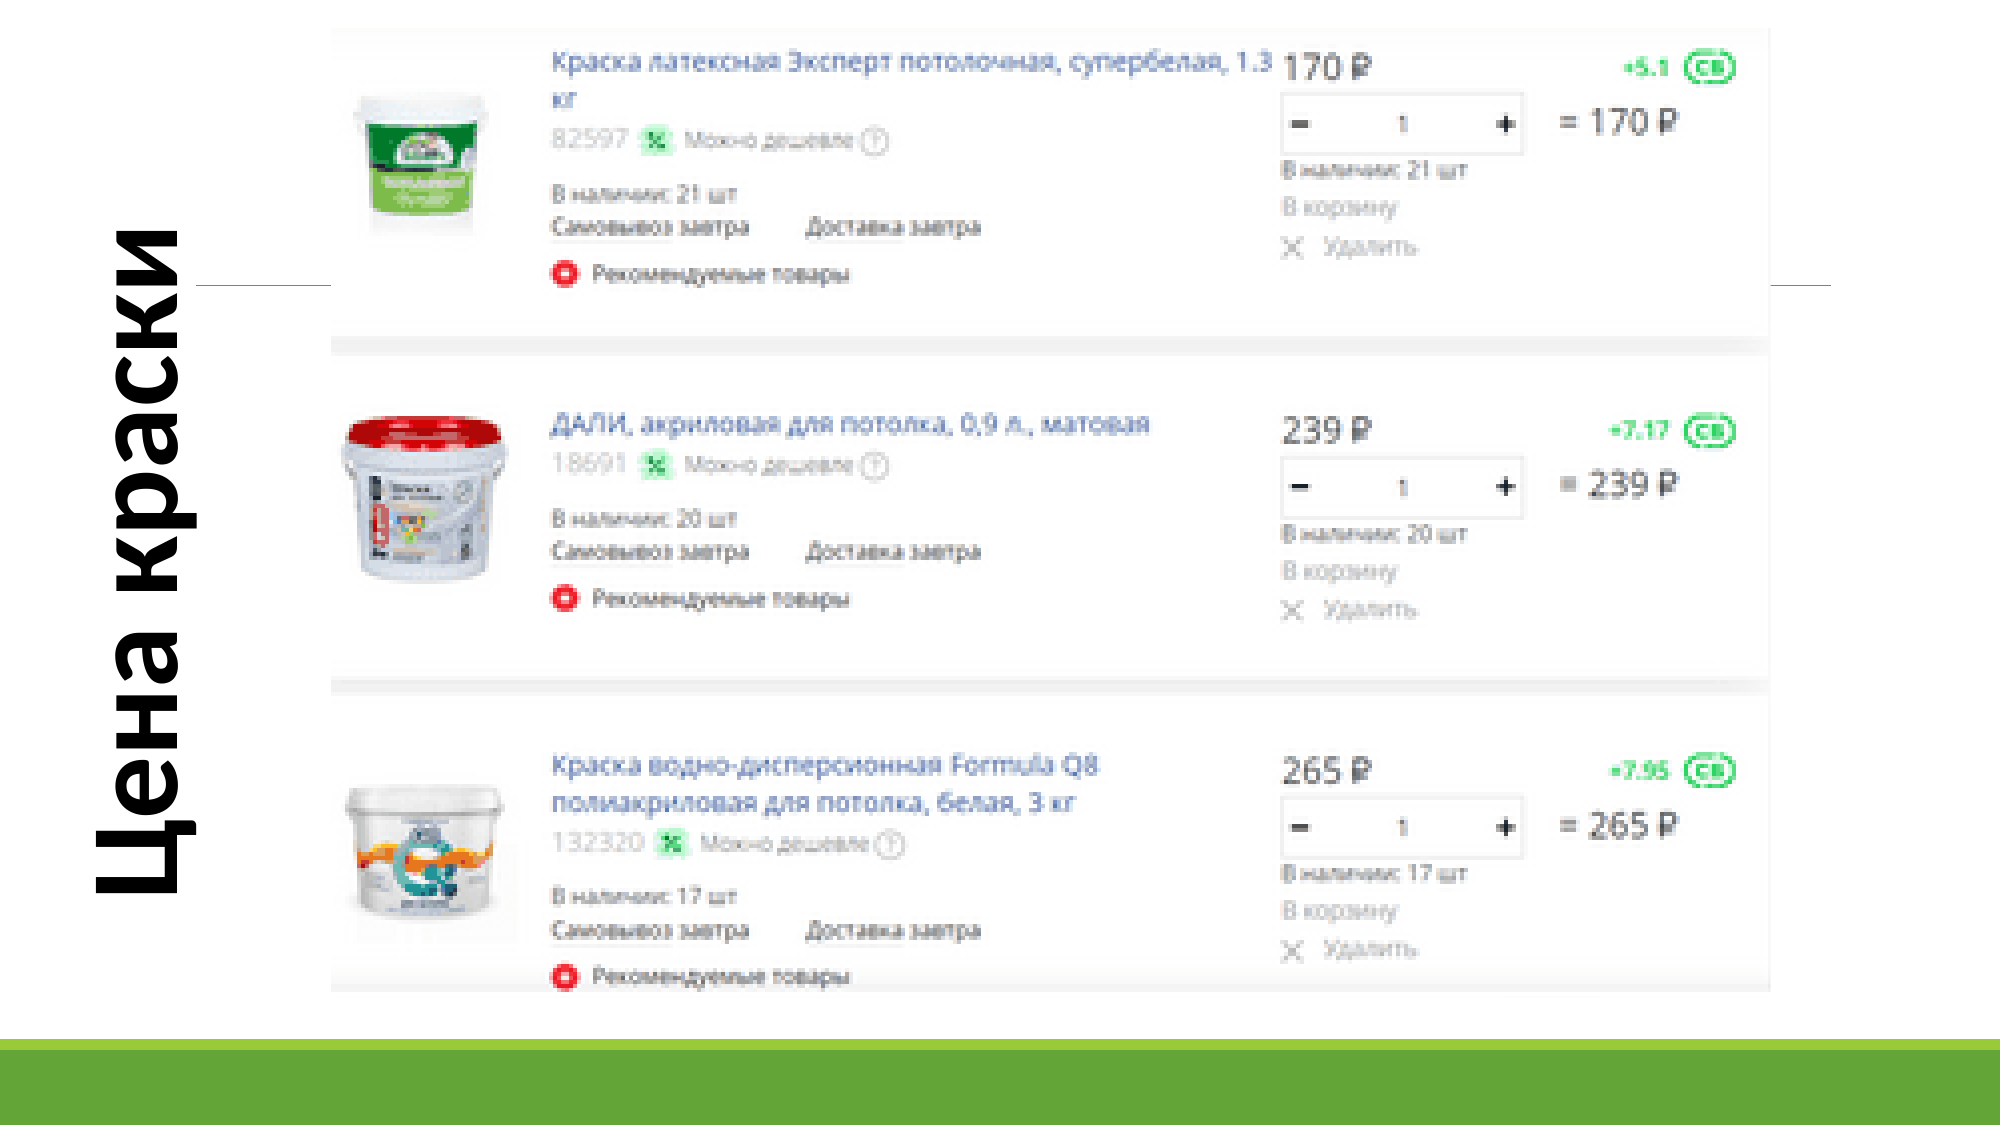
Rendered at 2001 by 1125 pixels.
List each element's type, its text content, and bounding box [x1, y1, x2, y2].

text_box Цена краски [37, 0, 220, 1125]
picture [330, 27, 1772, 999]
